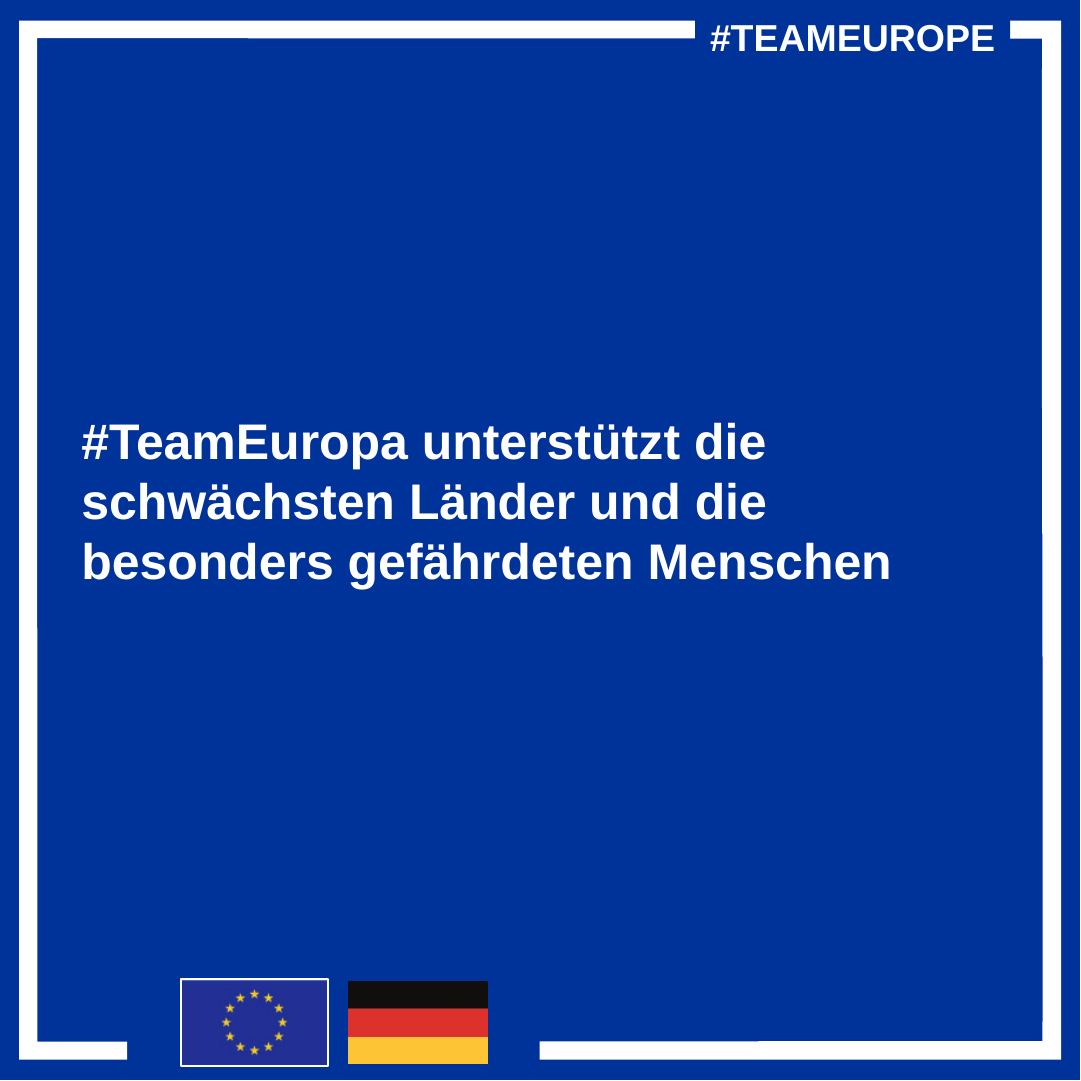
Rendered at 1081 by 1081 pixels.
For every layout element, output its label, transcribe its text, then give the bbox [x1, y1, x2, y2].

text_box #TeamEuropa unterstützt die schwächsten Länder und die besonders gefährdeten Menschen [66, 402, 939, 597]
picture [347, 980, 489, 1065]
picture [182, 980, 327, 1065]
